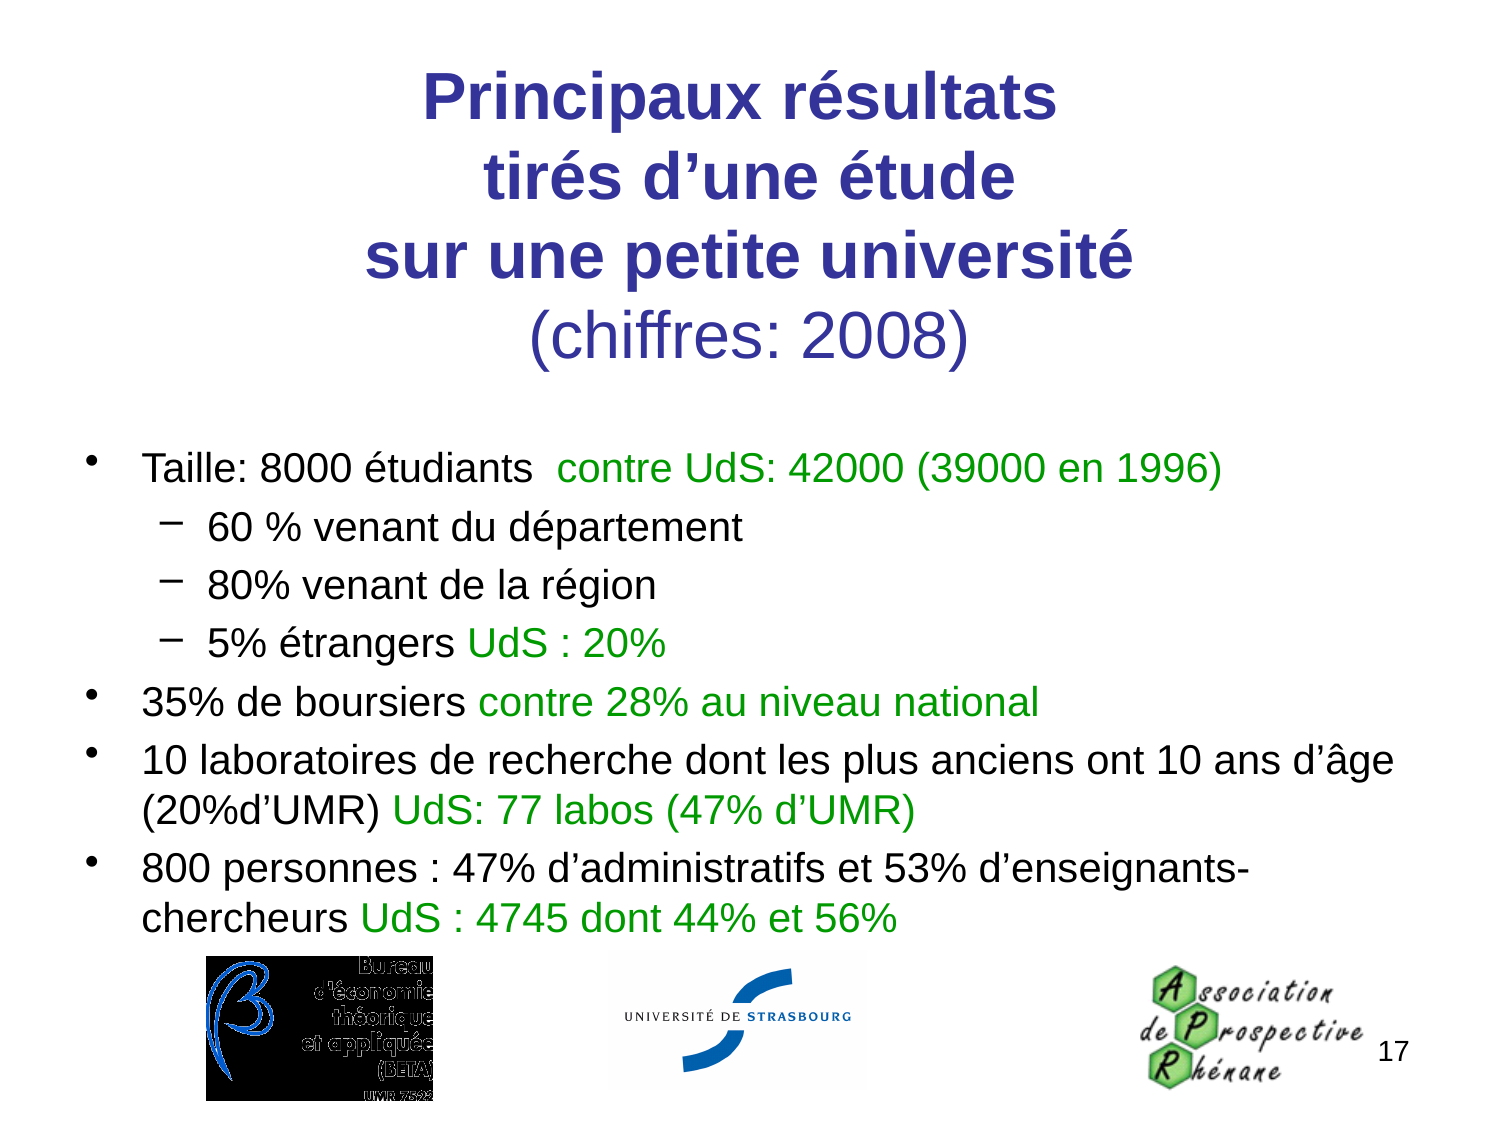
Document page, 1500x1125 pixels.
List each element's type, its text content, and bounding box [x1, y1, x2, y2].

list Taille: 8000 étudiants contre UdS: 42000 (39000 en 1996) 60 % venant du département 80% venant de la région 5% étrangers UdS : 20% 35% de boursiers contre 28% au niveau national 10 laboratoires de recherche dont les plus anciens ont 10 ans d’âge (20%d’UMR) UdS: 77 labos (47% d’UMR) 800 personnes : 47% d’administratifs et 53% d’enseignants-chercheurs UdS : 4745 dont 44% et 56% [70, 433, 1421, 950]
slide_number 17 [1074, 1024, 1426, 1103]
title Principaux résultats tirés d’une étude sur une petite université (chiffres: 2008) [75, 45, 1425, 399]
